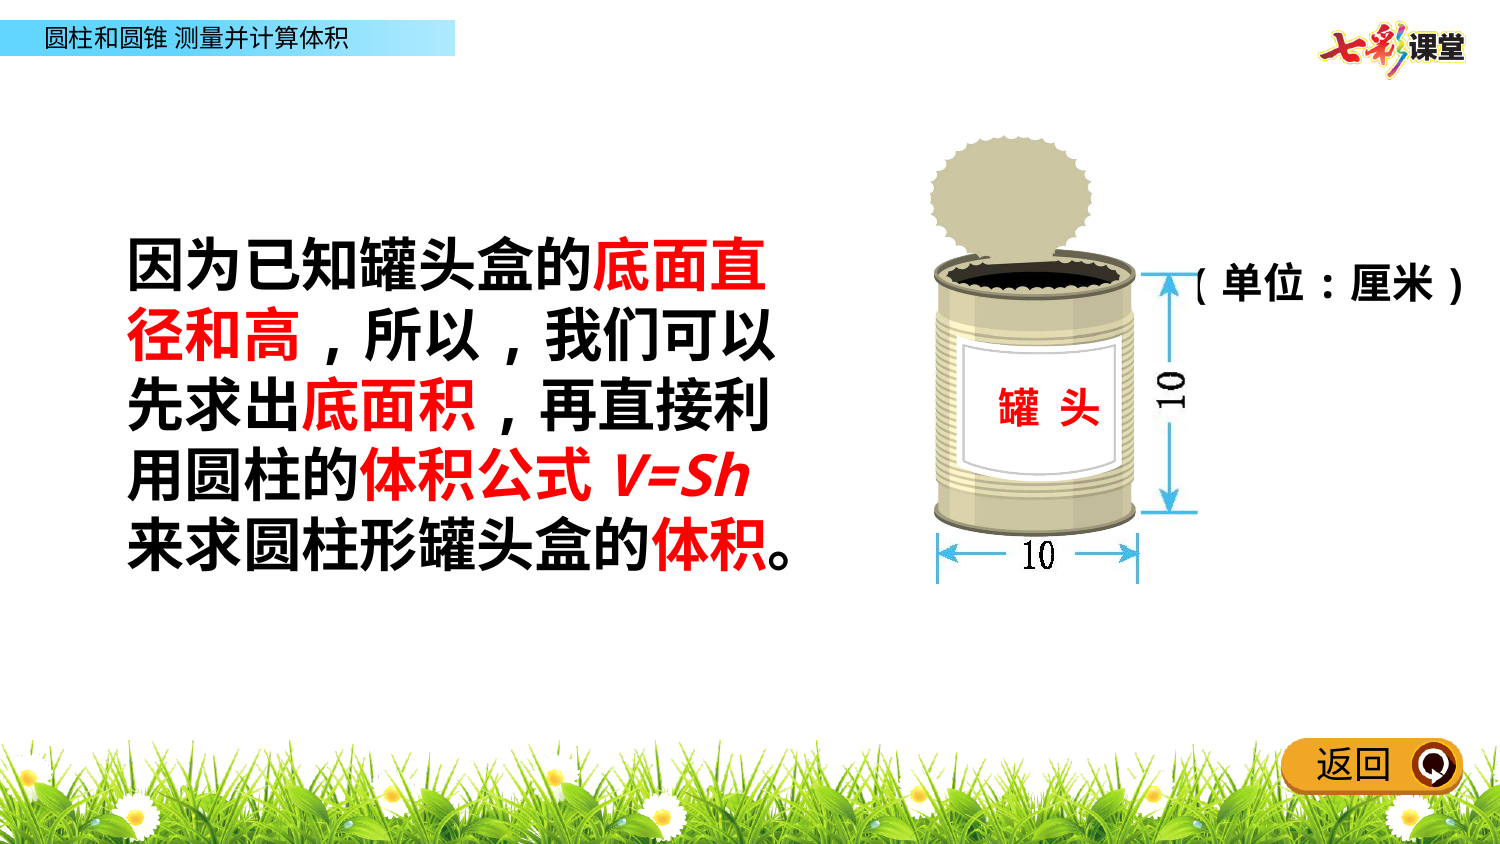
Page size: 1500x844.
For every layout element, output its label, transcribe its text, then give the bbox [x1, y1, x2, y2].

picture [0, 740, 1500, 844]
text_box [892, 79, 1459, 584]
picture [1316, 20, 1468, 80]
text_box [1281, 733, 1464, 795]
text_box 因为已知罐头盒的底面直径和高,所以,我们可以先求出底面积,再直接利用圆柱的体积公式V=Sh来求圆柱形罐头盒的体积。 [112, 221, 806, 586]
